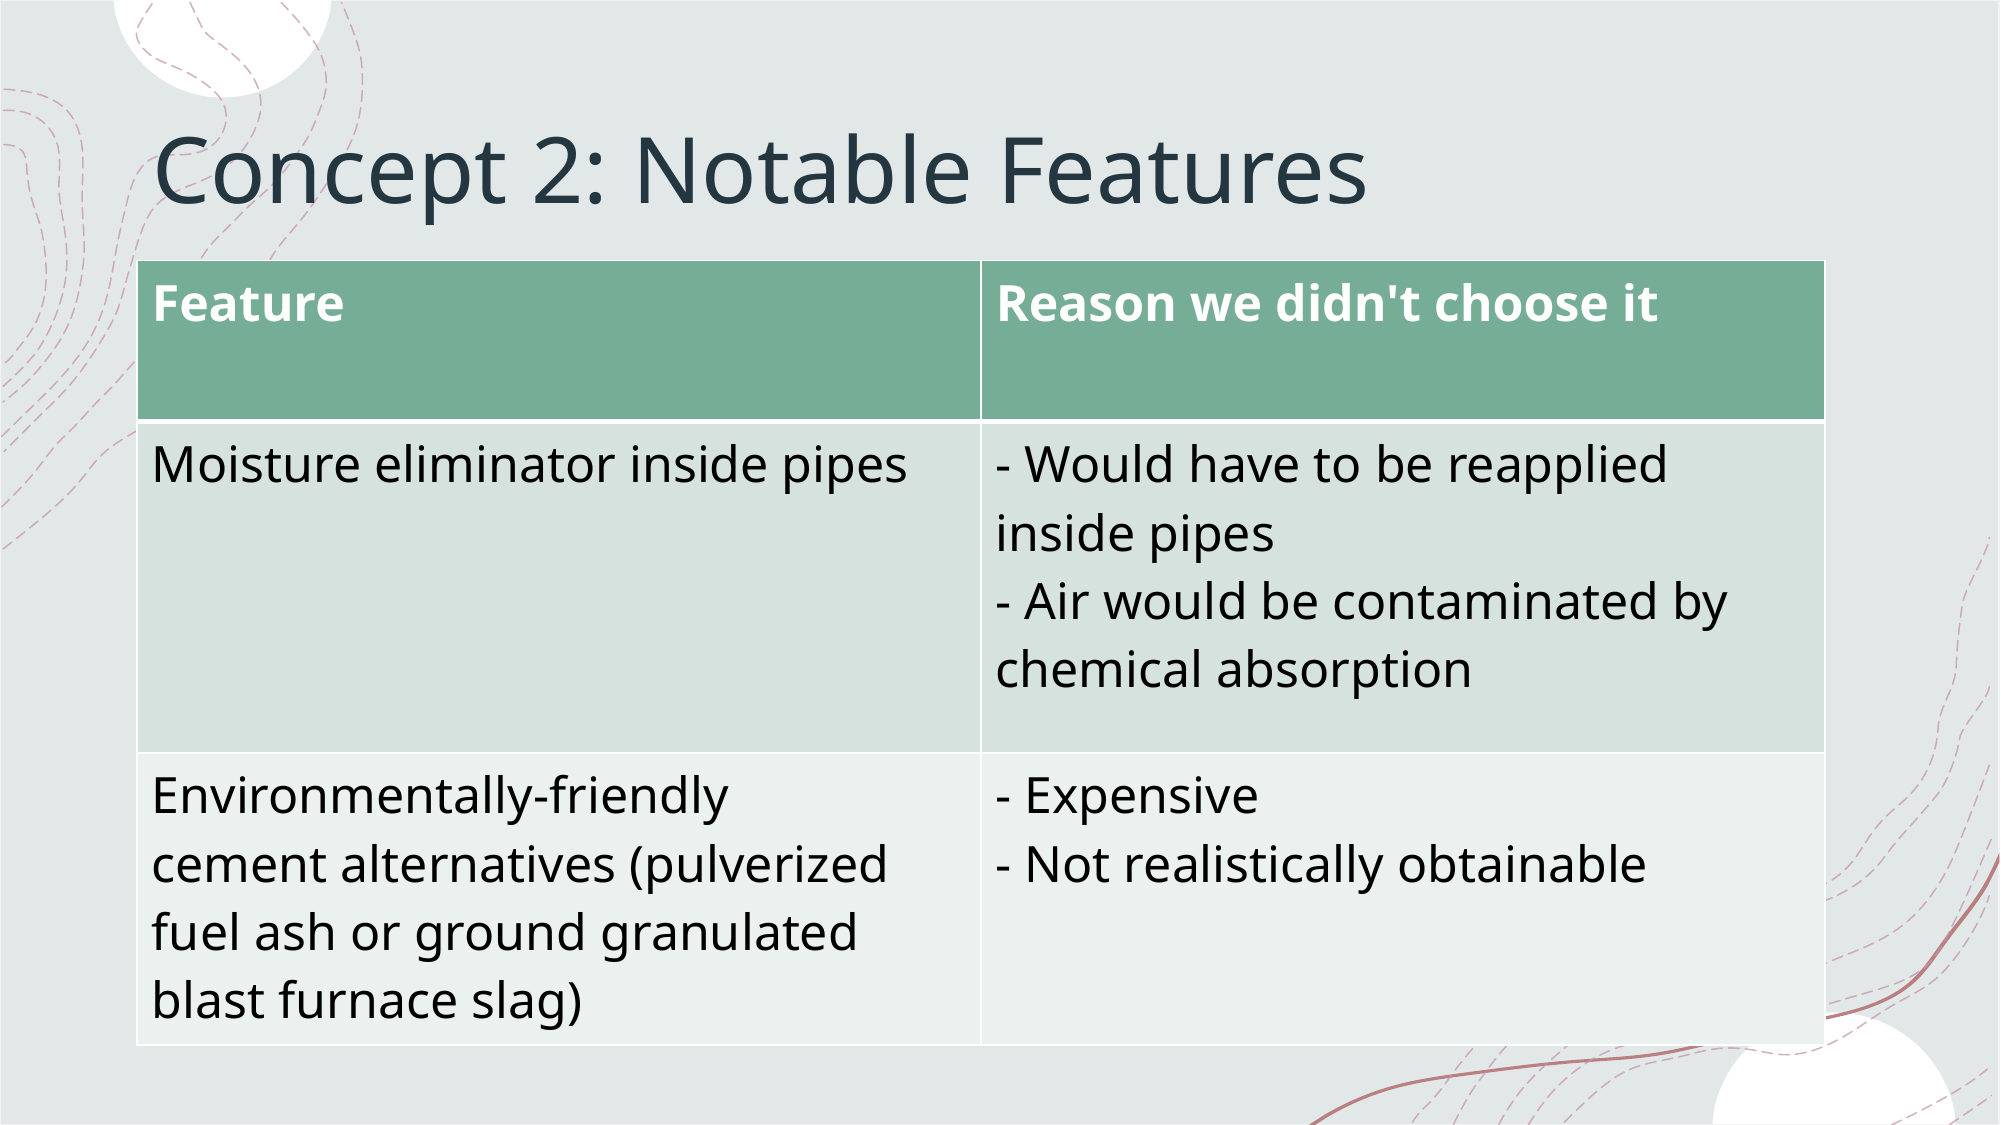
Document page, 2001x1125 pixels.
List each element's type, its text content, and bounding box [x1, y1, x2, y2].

table_header Feature [138, 261, 980, 419]
table_cell Moisture eliminator inside pipes [138, 424, 980, 752]
table_cell - Expensive - Not realistically obtainable [982, 754, 1824, 1044]
table_cell - Would have to be reapplied inside pipes - Air would be contaminated by chemical absorption [982, 424, 1824, 752]
table_header Reason we didn't choose it [982, 261, 1824, 419]
title Concept 2: Notable Features [137, 59, 1863, 278]
table_cell Environmentally-friendly cement alternatives (pulverized fuel ash or ground granulated blast furnace slag) [138, 754, 980, 1044]
